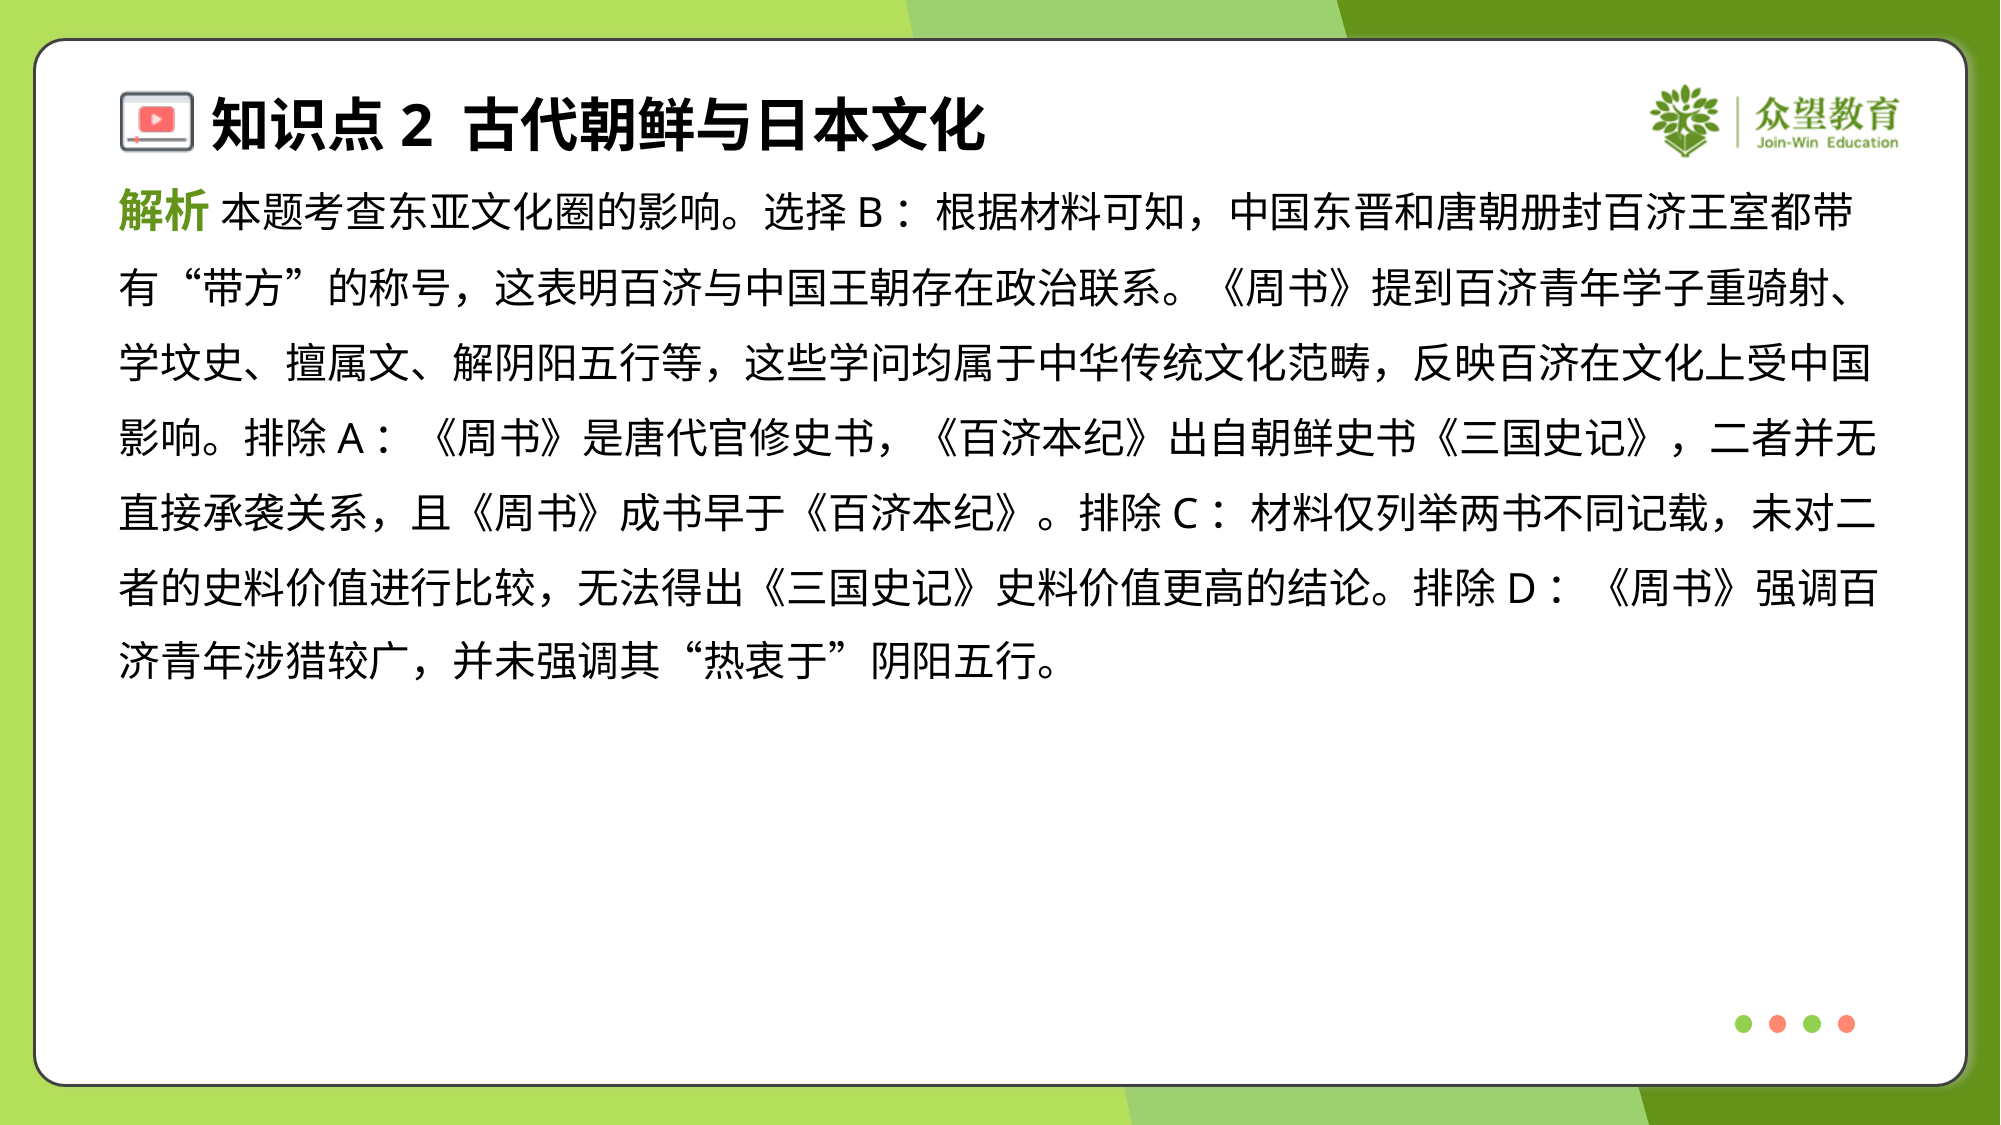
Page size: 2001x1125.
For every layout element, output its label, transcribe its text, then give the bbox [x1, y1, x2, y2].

picture [0, 0, 2000, 1125]
text_box 解析 本题考查东亚文化圈的影响。选择B：根据材料可知，中国东晋和唐朝册封百济王室都带 有“带方”的称号，这表明百济与中国王朝存在政治联系。《周书》提到百济青年学子重骑射、 学坟史、擅属文、解阴阳五行等，这些学问均属于中华传统文化范畴，反映百济在文化上受中国 影响。排除A：《周书》是唐代官修史书，《百济本纪》出自朝鲜史书《三国史记》，二者并无 直接承袭关系，且《周书》成书早于《百济本纪》。排除C：材料仅列举两书不同记载，未对二 者的史料价值进行比较，无法得出《三国史记》史料价值更高的结论。排除D：《周书》强调百 济青年涉猎较广，并未强调其“热衷于”阴阳五行。 [118, 159, 1883, 677]
